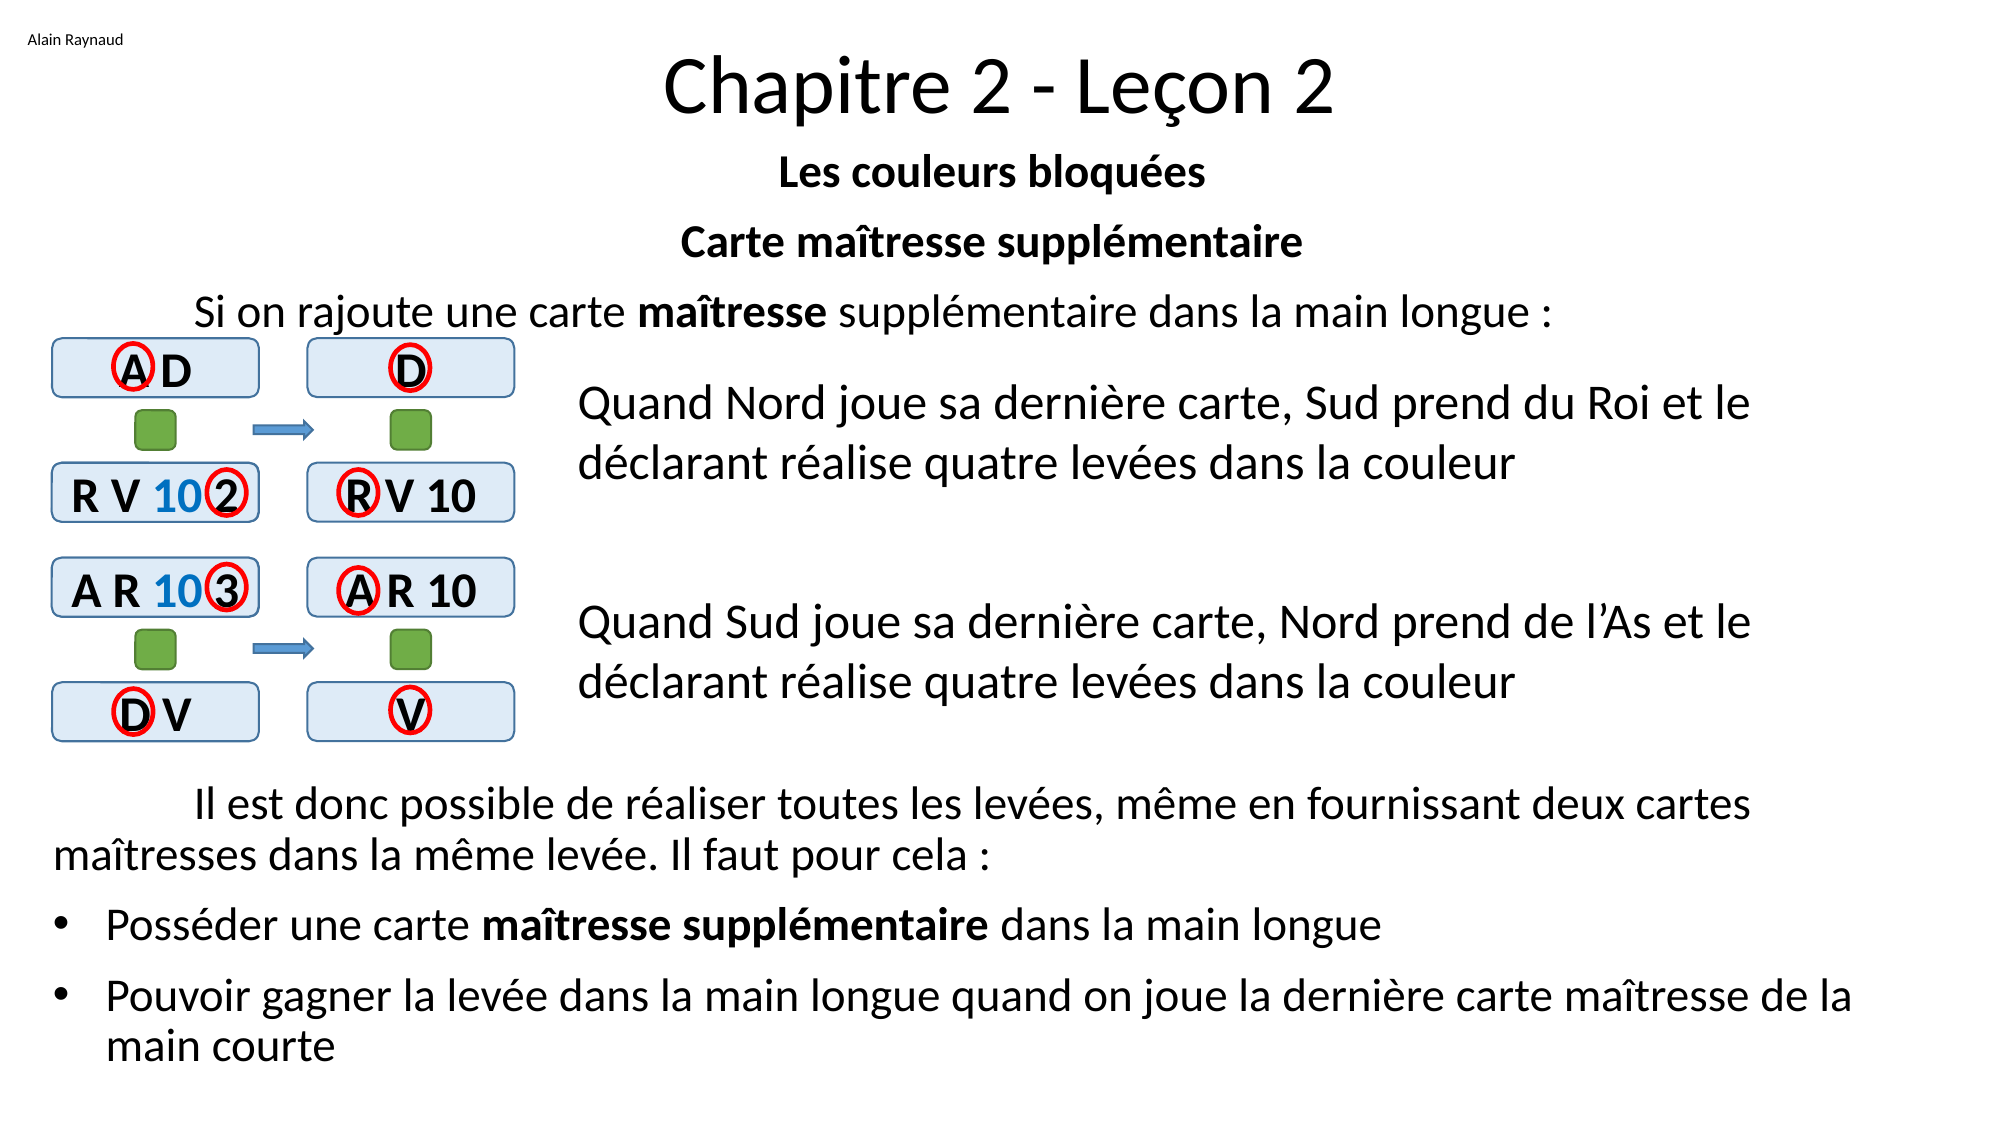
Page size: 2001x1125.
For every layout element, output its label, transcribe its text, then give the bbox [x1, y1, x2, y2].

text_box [52, 338, 259, 522]
text_box [259, 637, 307, 660]
subtitle Les couleurs bloquées Carte maîtresse supplémentaire Si on rajoute une carte maîtresse supplémentaire dans la main longue : Il est donc possible de réaliser toutes les levées, même en fournissant deux cartes maîtresses dans la même levée. Il faut pour cela : Posséder une carte maîtresse supplémentaire dans la main longue Pouvoir gagner la levée dans la main longue quand on joue la dernière carte maîtresse de la main courte [37, 139, 1948, 1088]
text_box [259, 418, 307, 442]
text_box Quand Sud joue sa dernière carte, Nord prend de l’As et le déclarant réalise quatre levées dans la couleur [562, 581, 1923, 716]
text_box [307, 338, 515, 522]
text_box Alain Raynaud [12, 21, 147, 57]
title Chapitre 2 - Leçon 2 [249, 38, 1750, 139]
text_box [307, 557, 515, 742]
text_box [52, 557, 259, 742]
text_box Quand Nord joue sa dernière carte, Sud prend du Roi et le déclarant réalise quatre levées dans la couleur [562, 361, 1923, 497]
